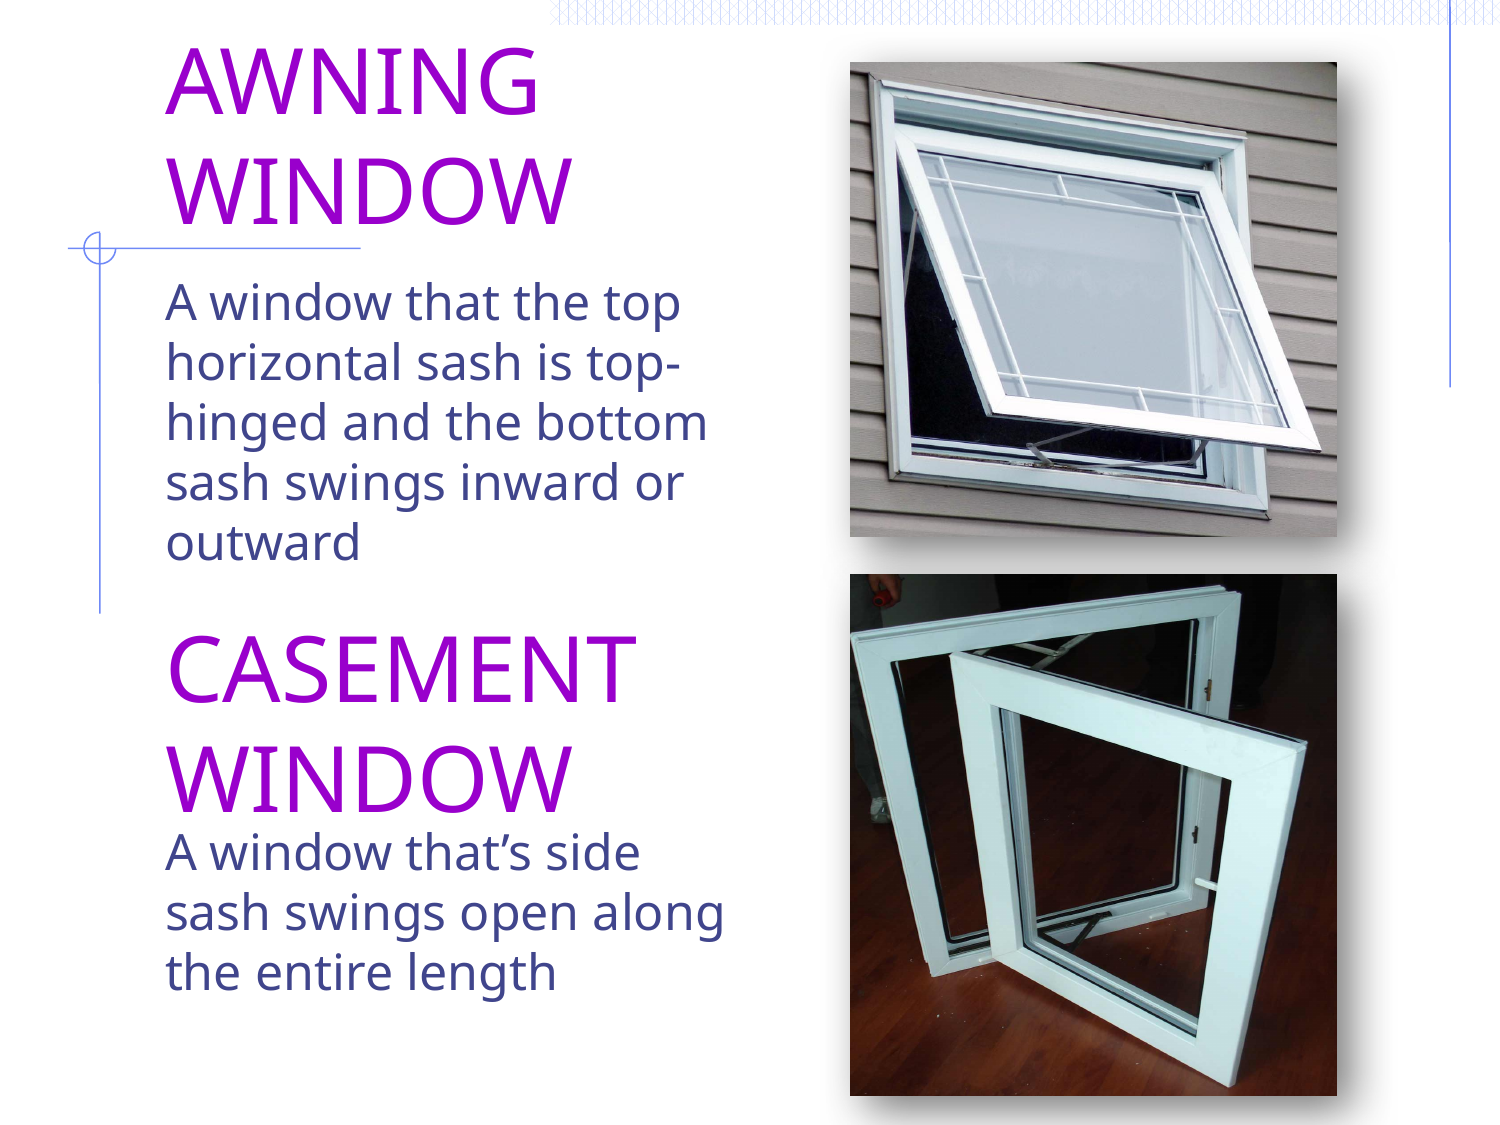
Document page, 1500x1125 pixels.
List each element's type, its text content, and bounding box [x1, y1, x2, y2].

list A window that the top horizontal sash is top-hinged and the bottom sash swings inward or outward [150, 262, 738, 563]
list CASEMENT WINDOW [150, 583, 825, 839]
list AWNING WINDOW [150, 99, 738, 250]
picture [850, 574, 1338, 1096]
picture [850, 62, 1338, 538]
list A window that’s side sash swings open along the entire length [150, 812, 775, 1125]
